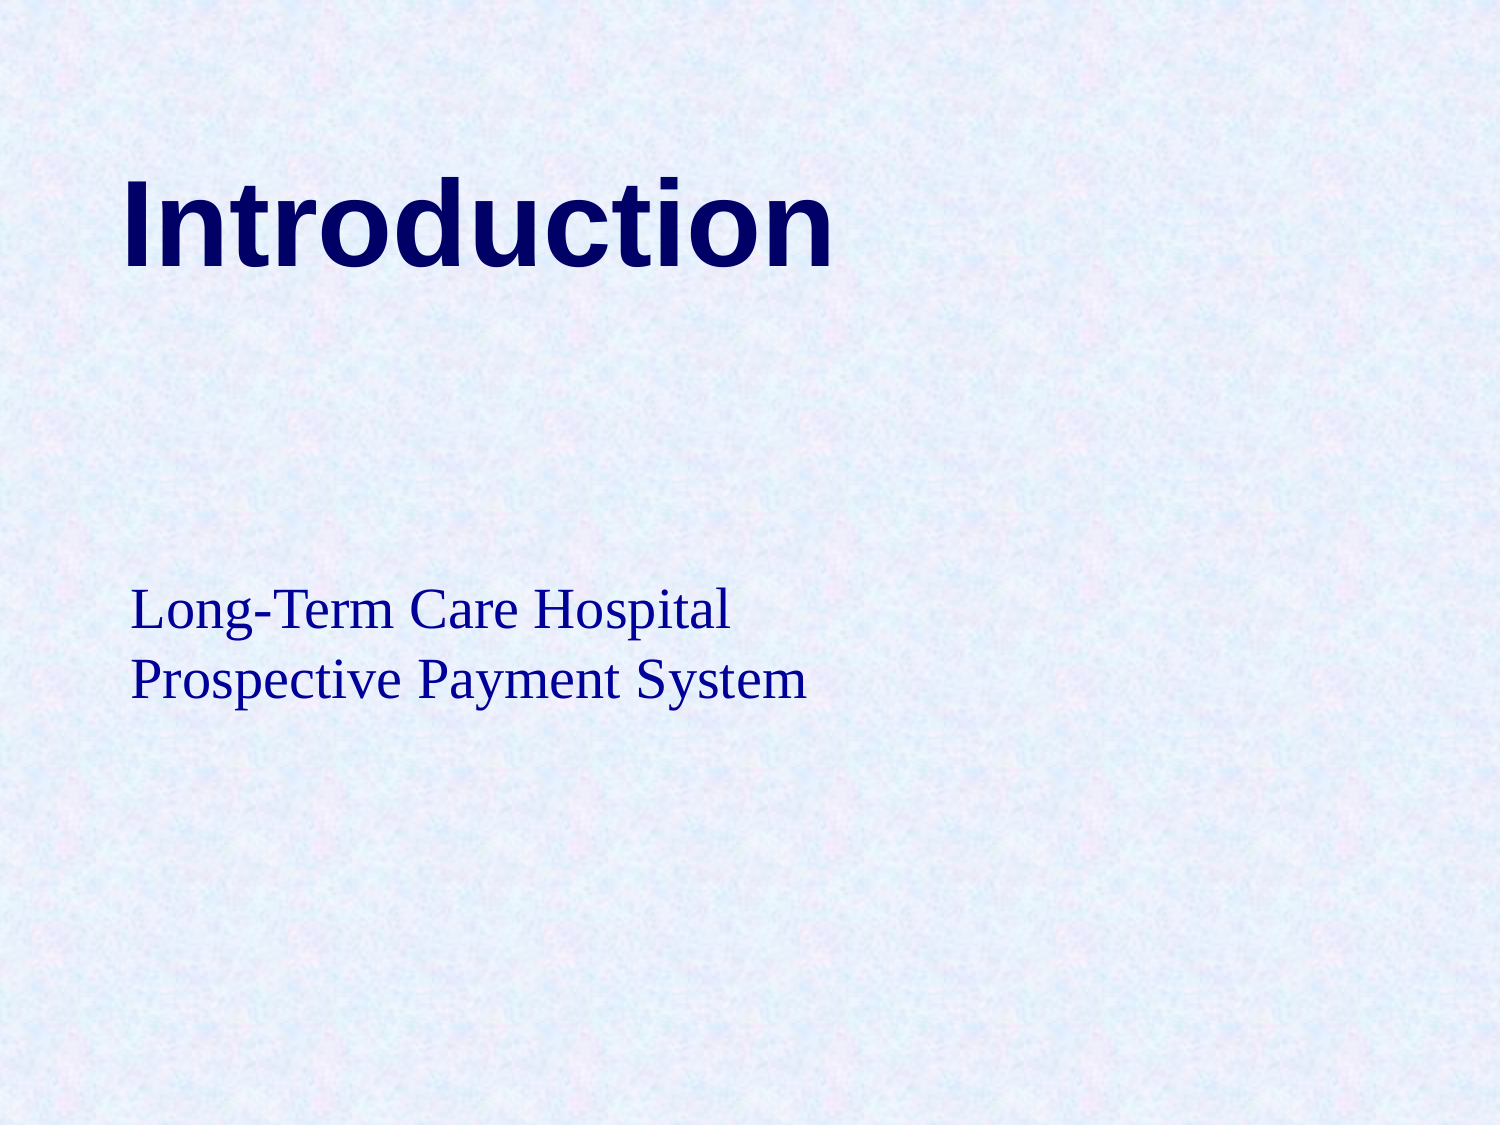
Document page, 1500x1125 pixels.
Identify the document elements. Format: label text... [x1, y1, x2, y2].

subtitle Long-Term Care Hospital Prospective Payment System [115, 562, 861, 781]
title Introduction [105, 135, 1381, 323]
